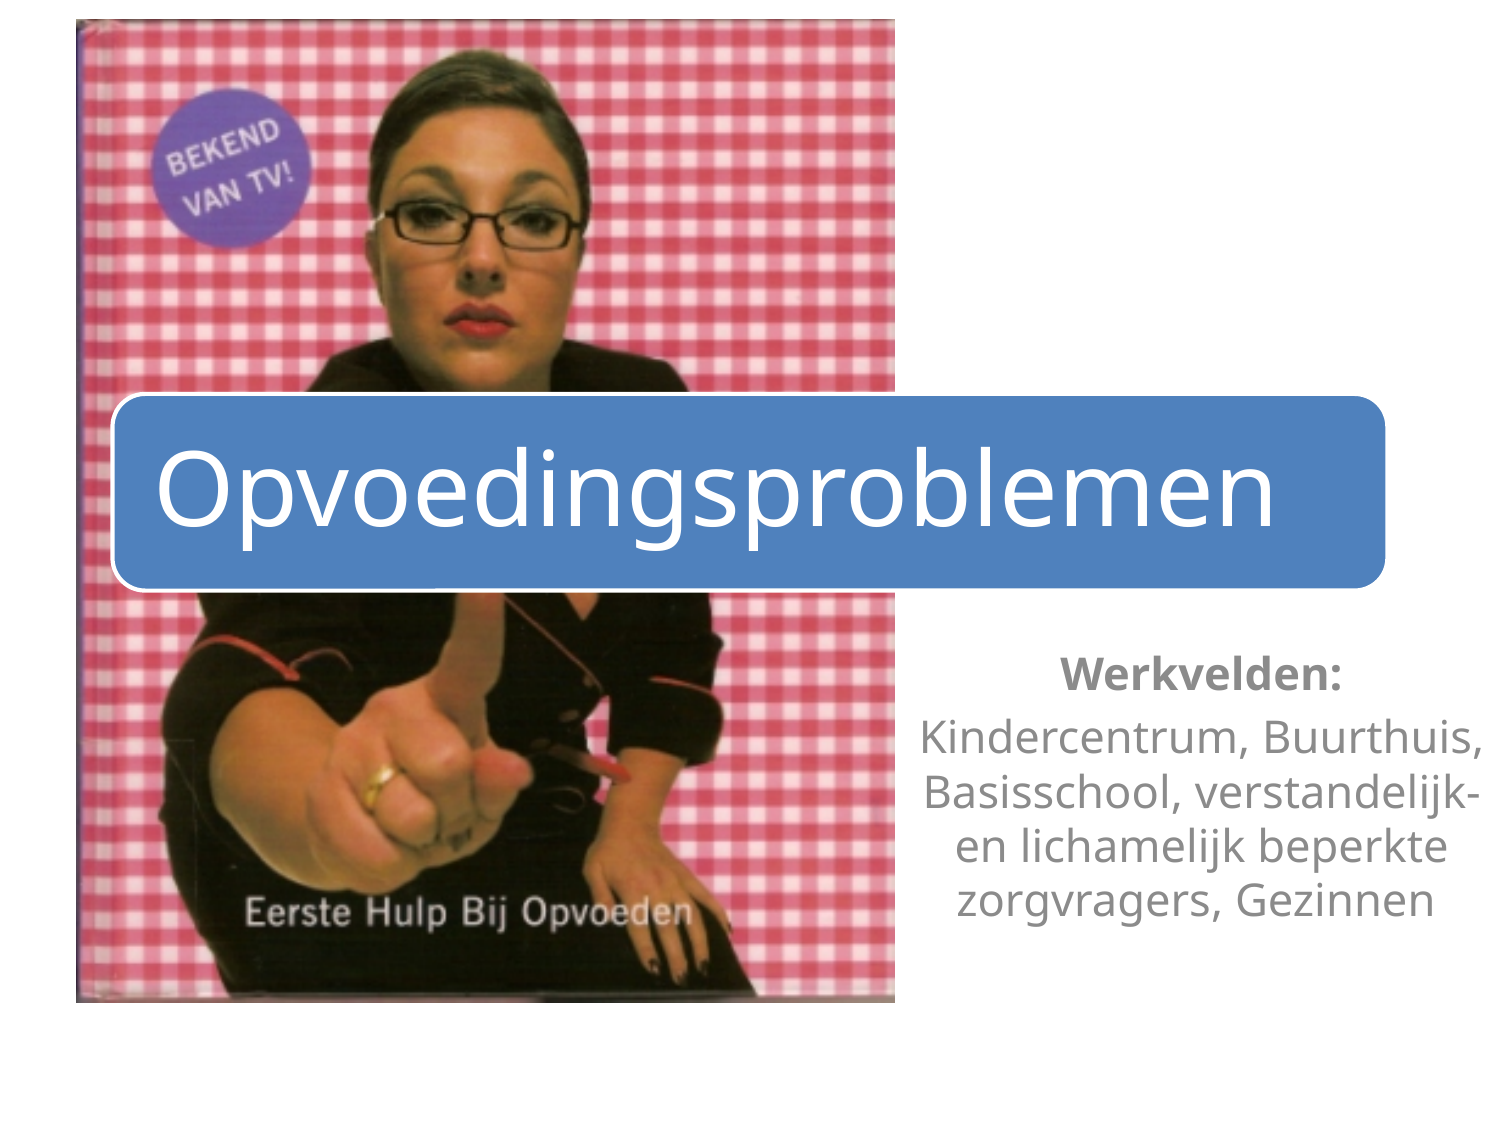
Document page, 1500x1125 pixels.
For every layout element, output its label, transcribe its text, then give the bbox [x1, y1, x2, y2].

subtitle Werkvelden: Kindercentrum, Buurthuis, Basisschool, verstandelijk- en lichamelijk beperkte zorgvragers, Gezinnen [903, 637, 1500, 941]
picture [76, 18, 896, 1004]
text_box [112, 349, 1388, 591]
